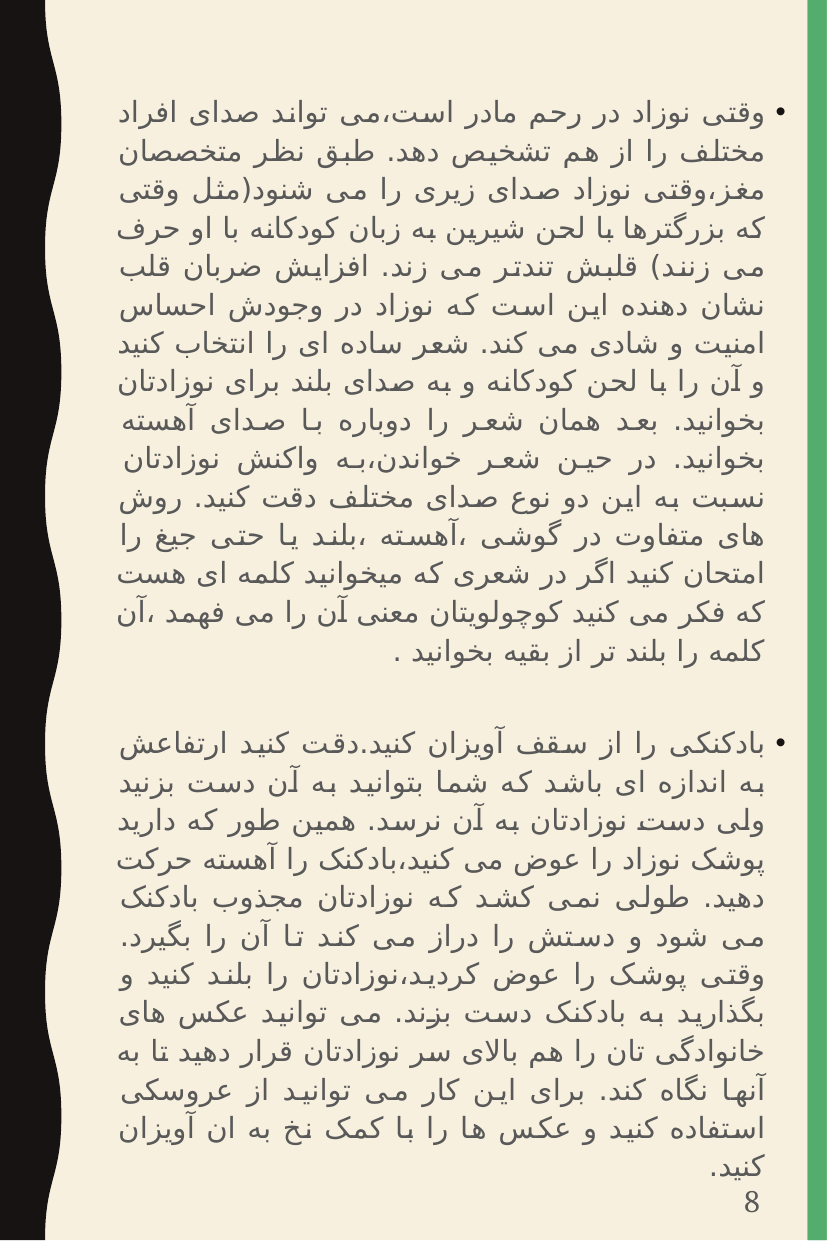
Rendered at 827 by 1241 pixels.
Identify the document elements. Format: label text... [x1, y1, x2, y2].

list وقتی نوزاد در رحم مادر است،می تواند صدای افراد مختلف را از هم تشخیص دهد. طبق نظر متخصصان مغز،وقتی نوزاد صدای زیری را می شنود(مثل وقتی که بزرگترها با لحن شیرین به زبان کودکانه با او حرف می زنند) قلبش تندتر می زند. افزایش ضربان قلب نشان دهنده این است که نوزاد در وجودش احساس امنیت و شادی می کند. شعر ساده ای را انتخاب کنید و آن را با لحن کودکانه و به صدای بلند برای نوزادتان بخوانید. بعد همان شعر را دوباره با صدای آهسته بخوانید. در حین شعر خواندن،به واکنش نوزادتان نسبت به این دو نوع صدای مختلف دقت کنید. روش های متفاوت در گوشی ،آهسته ،بلند یا حتی جیغ را امتحان کنید اگر در شعری که میخوانید کلمه ای هست که فکر می کنید کوچولویتان معنی آن را می فهمد ،آن کلمه را بلند تر از بقیه بخوانید . بادکنکی را از سقف آویزان کنید.دقت کنید ارتفاعش به اندازه ای باشد که شما بتوانید به آن دست بزنید ولی دست نوزادتان به آن نرسد. همین طور که دارید پوشک نوزاد را عوض می کنید،بادکنک را آهسته حرکت دهید. طولی نمی کشد که نوزادتان مجذوب بادکنک می شود و دستش را دراز می کند تا آن را بگیرد. وقتی پوشک را عوض کردید،نوزادتان را بلند کنید و بگذارید به بادکنک دست بزند. می توانید عکس های خانوادگی تان را هم بالای سر نوزادتان قرار دهید تا به آنها نگاه کند. برای این کار می توانید از عروسکی استفاده کنید و عکس ها را با کمک نخ به ان آویزان کنید. ضبط صوتی را کنار نوزادتان بگذارید. بعد شروع به حرف زدن با او کنید و او را تشویق کنید به صحبت های شما جواب بدهد. صداهایی را که نوزاد در جواب شما از خودش در می آورد ضبط کنید. بعد آن صداها را برایش پخش کنید و ببینید چه واکنشی نشان می دهد. آیا نوزادتان با شنیدن این صداها هیجان زده می شود؟ آیا به آن ها جواب می دهد؟ اگر می بینید نوزادتان از گوش دادن به صداهای ضبط شده خوشش می آید،صداهای دیگری را امتحان کنید. مثلا صداهایی که در طبیعت به گوش می رسند(صدای پرندگان،صدای آب) [100, 82, 801, 649]
slide_number 8 [700, 1170, 776, 1233]
